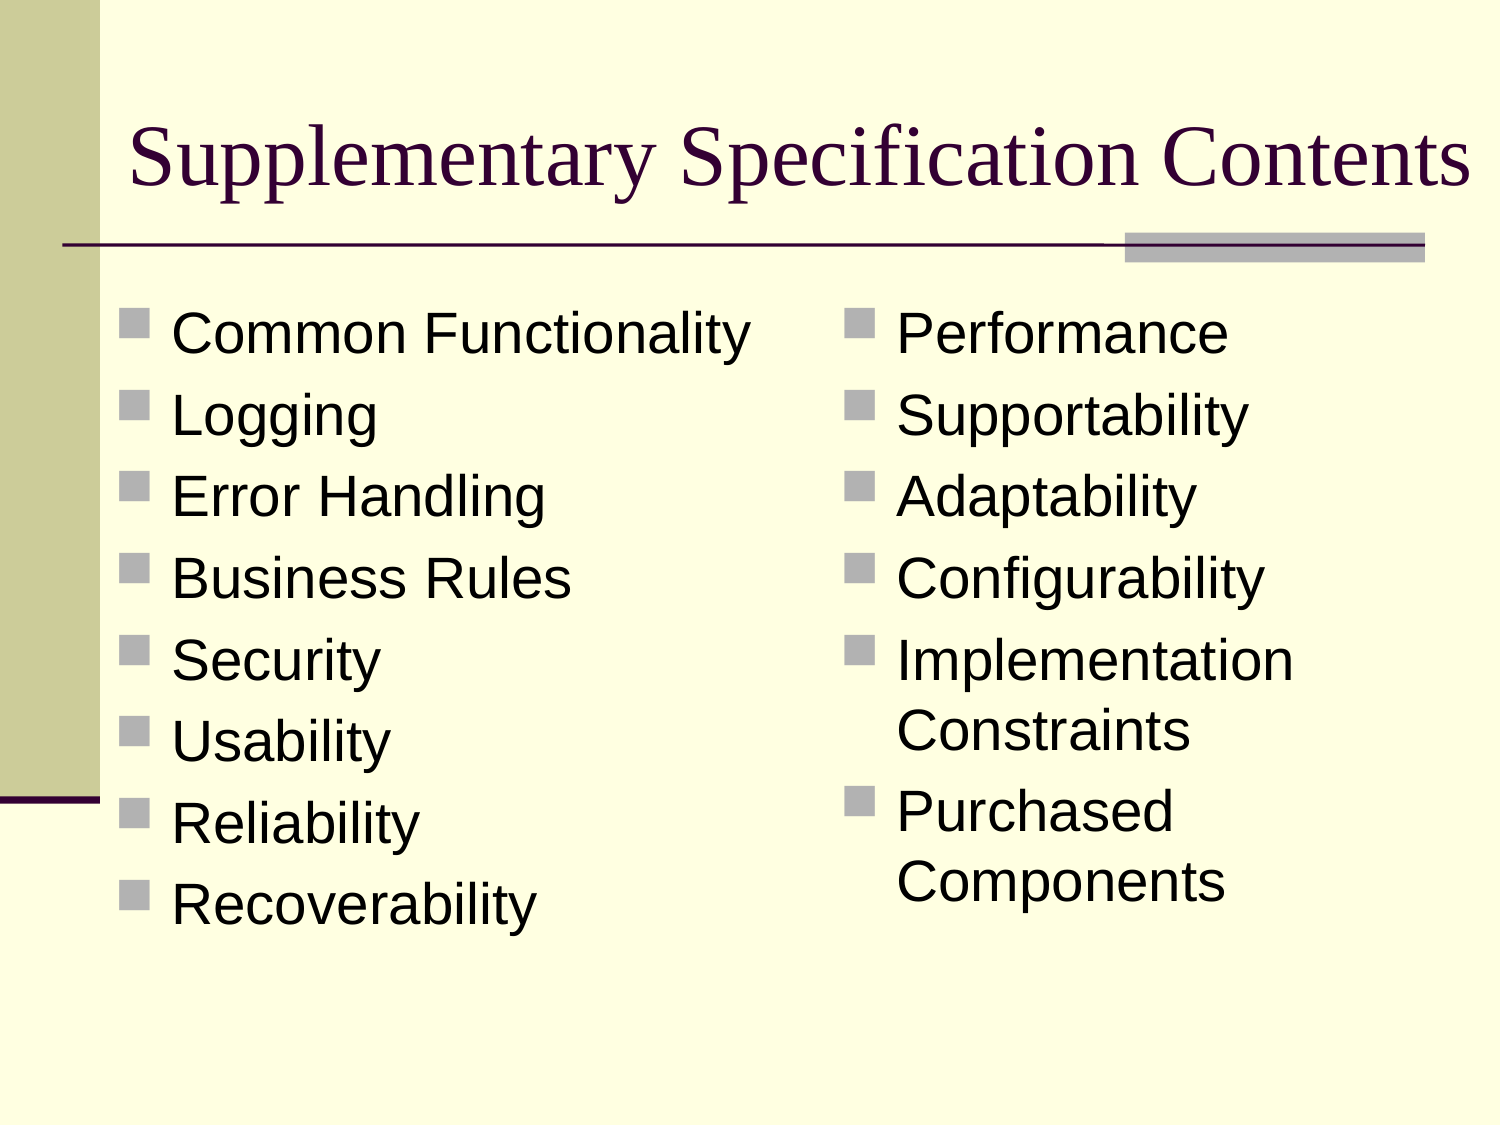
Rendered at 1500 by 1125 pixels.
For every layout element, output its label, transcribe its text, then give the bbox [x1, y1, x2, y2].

title Supplementary Specification Contents [112, 87, 1500, 213]
list Performance Supportability Adaptability Configurability Implementation Constraints Purchased Components [824, 287, 1476, 963]
list Common Functionality Logging Error Handling Business Rules Security Usability Reliability Recoverability [99, 287, 786, 963]
